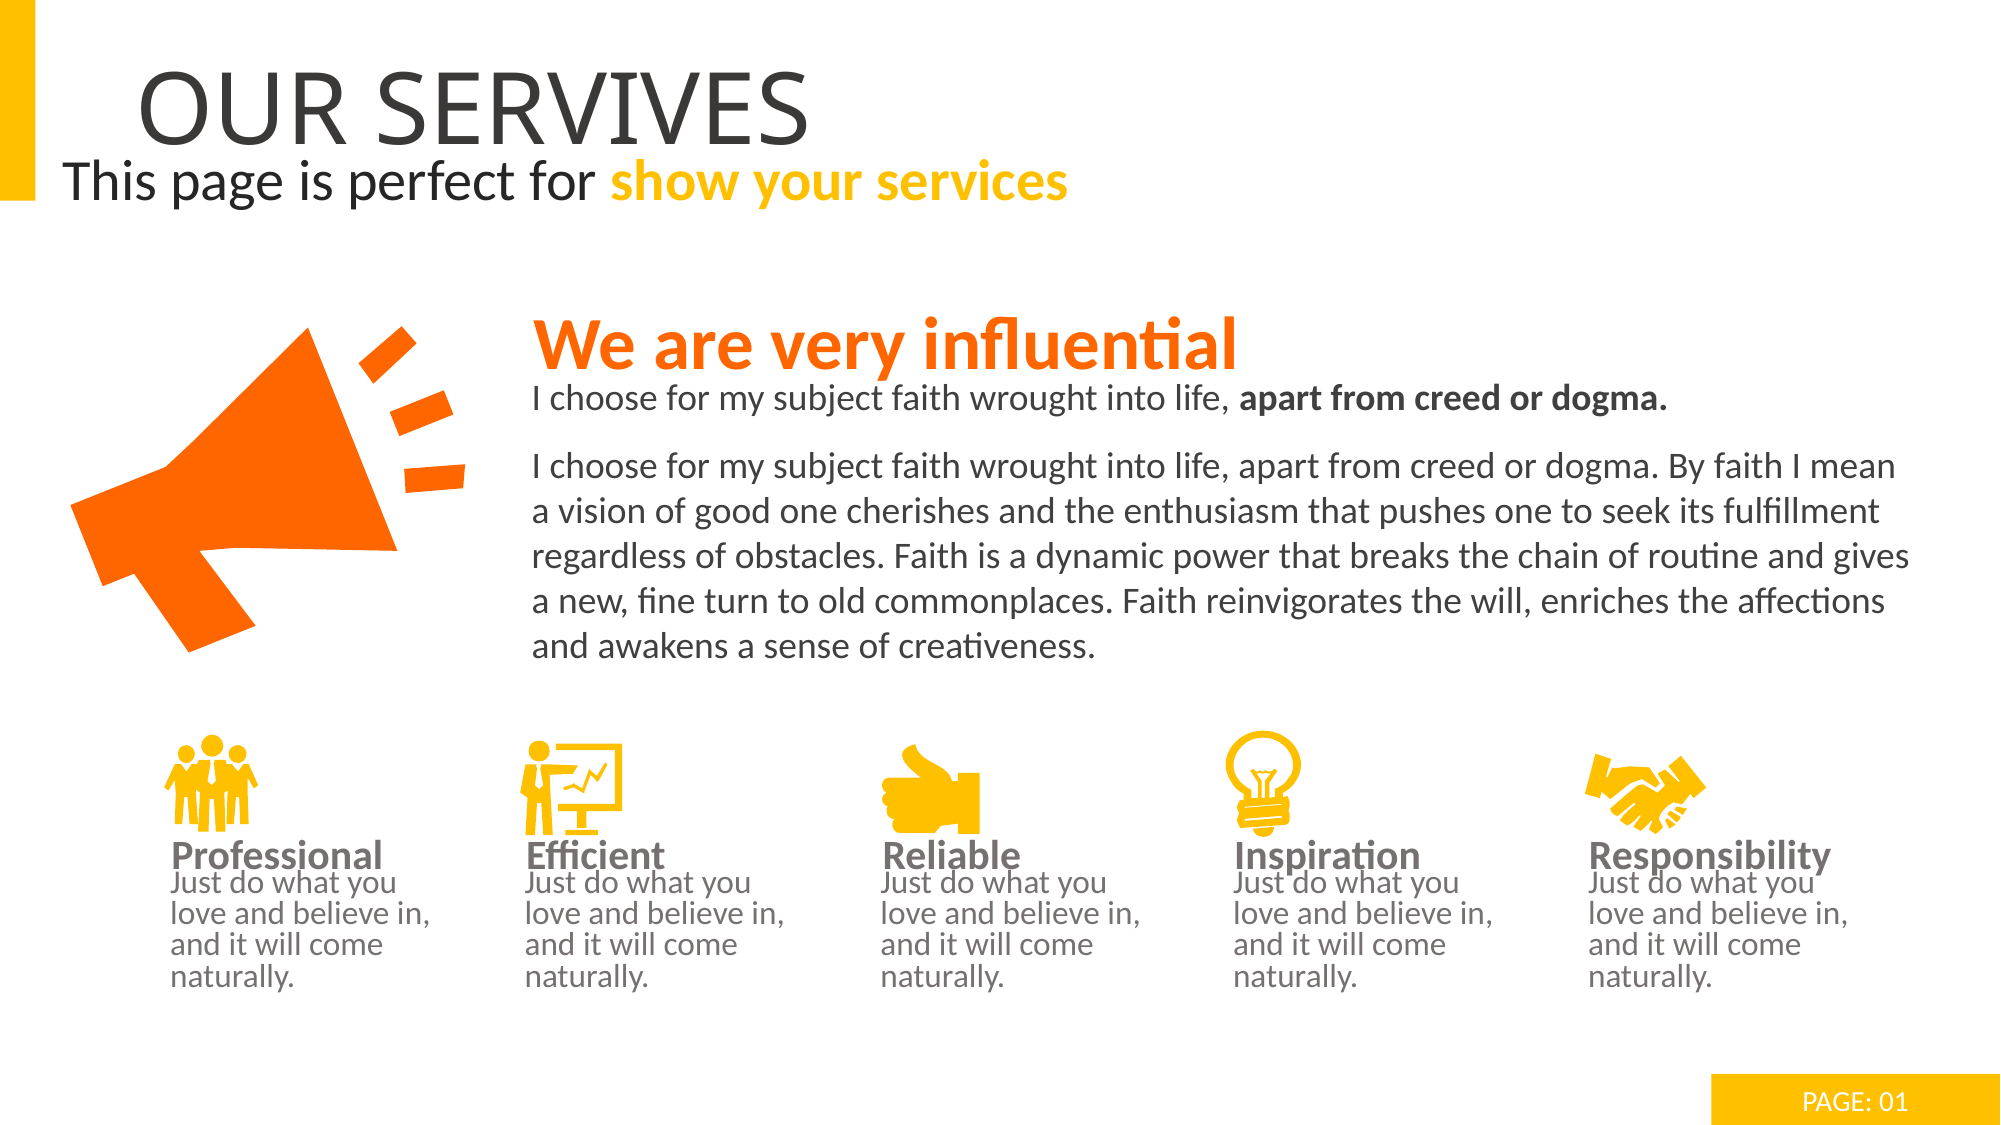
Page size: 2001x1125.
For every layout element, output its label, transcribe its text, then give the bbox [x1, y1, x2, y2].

text_box PAGE: 01 [1710, 1073, 2000, 1125]
text_box We are very influential [518, 286, 1255, 365]
text_box [70, 327, 398, 653]
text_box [509, 740, 683, 887]
text_box This page is perfect for show your services [47, 135, 1085, 220]
text_box Just do what you love and believe in, and it will come naturally. [865, 861, 1170, 1002]
text_box OUR SERVIVES [120, 37, 828, 135]
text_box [865, 744, 1039, 887]
text_box [358, 326, 417, 384]
text_box [0, 0, 36, 202]
text_box I choose for my subject faith wrought into life, apart from creed or dogma. By faith I mean a vision of good one cherishes and the enthusiasm that pushes one to seek its fulfillment regardless of obstacles. Faith is a dynamic power that breaks the chain of routine and gives a new, fine turn to old commonplaces. Faith reinvigorates the will, enriches the affections and awakens a sense of creativeness. [516, 434, 1938, 674]
text_box I choose for my subject faith wrought into life, apart from creed or dogma. [516, 365, 1841, 426]
text_box Just do what you love and believe in, and it will come naturally. [155, 861, 460, 1002]
text_box [389, 390, 454, 437]
text_box Just do what you love and believe in, and it will come naturally. [509, 861, 814, 1002]
text_box [404, 464, 466, 493]
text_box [1218, 730, 1437, 887]
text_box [1573, 753, 1848, 887]
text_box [155, 734, 400, 887]
text_box Just do what you love and believe in, and it will come naturally. [1218, 861, 1523, 1002]
text_box Just do what you love and believe in, and it will come naturally. [1573, 861, 1878, 1002]
